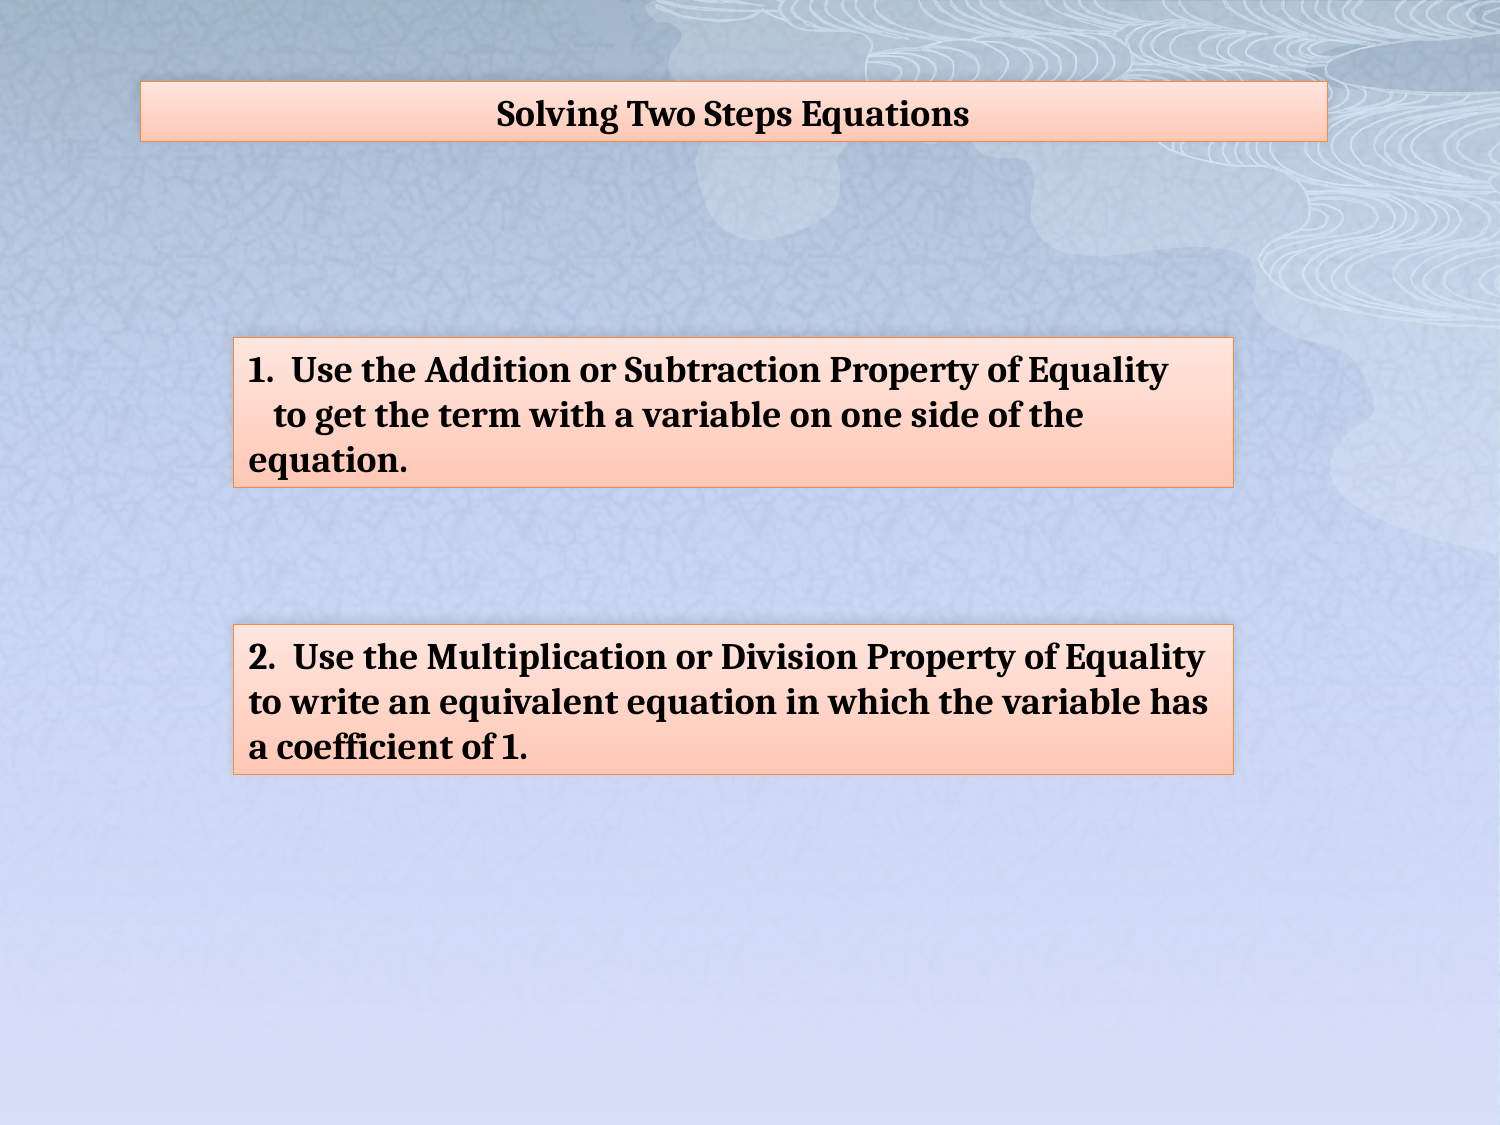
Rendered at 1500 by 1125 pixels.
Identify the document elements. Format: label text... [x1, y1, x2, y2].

text_box Solving Two Steps Equations [140, 81, 1328, 142]
text_box 2. Use the Multiplication or Division Property of Equality to write an equivalent equation in which the variable has a coefficient of 1. [233, 624, 1234, 775]
text_box 1. Use the Addition or Subtraction Property of Equality to get the term with a variable on one side of the equation. [233, 337, 1234, 488]
